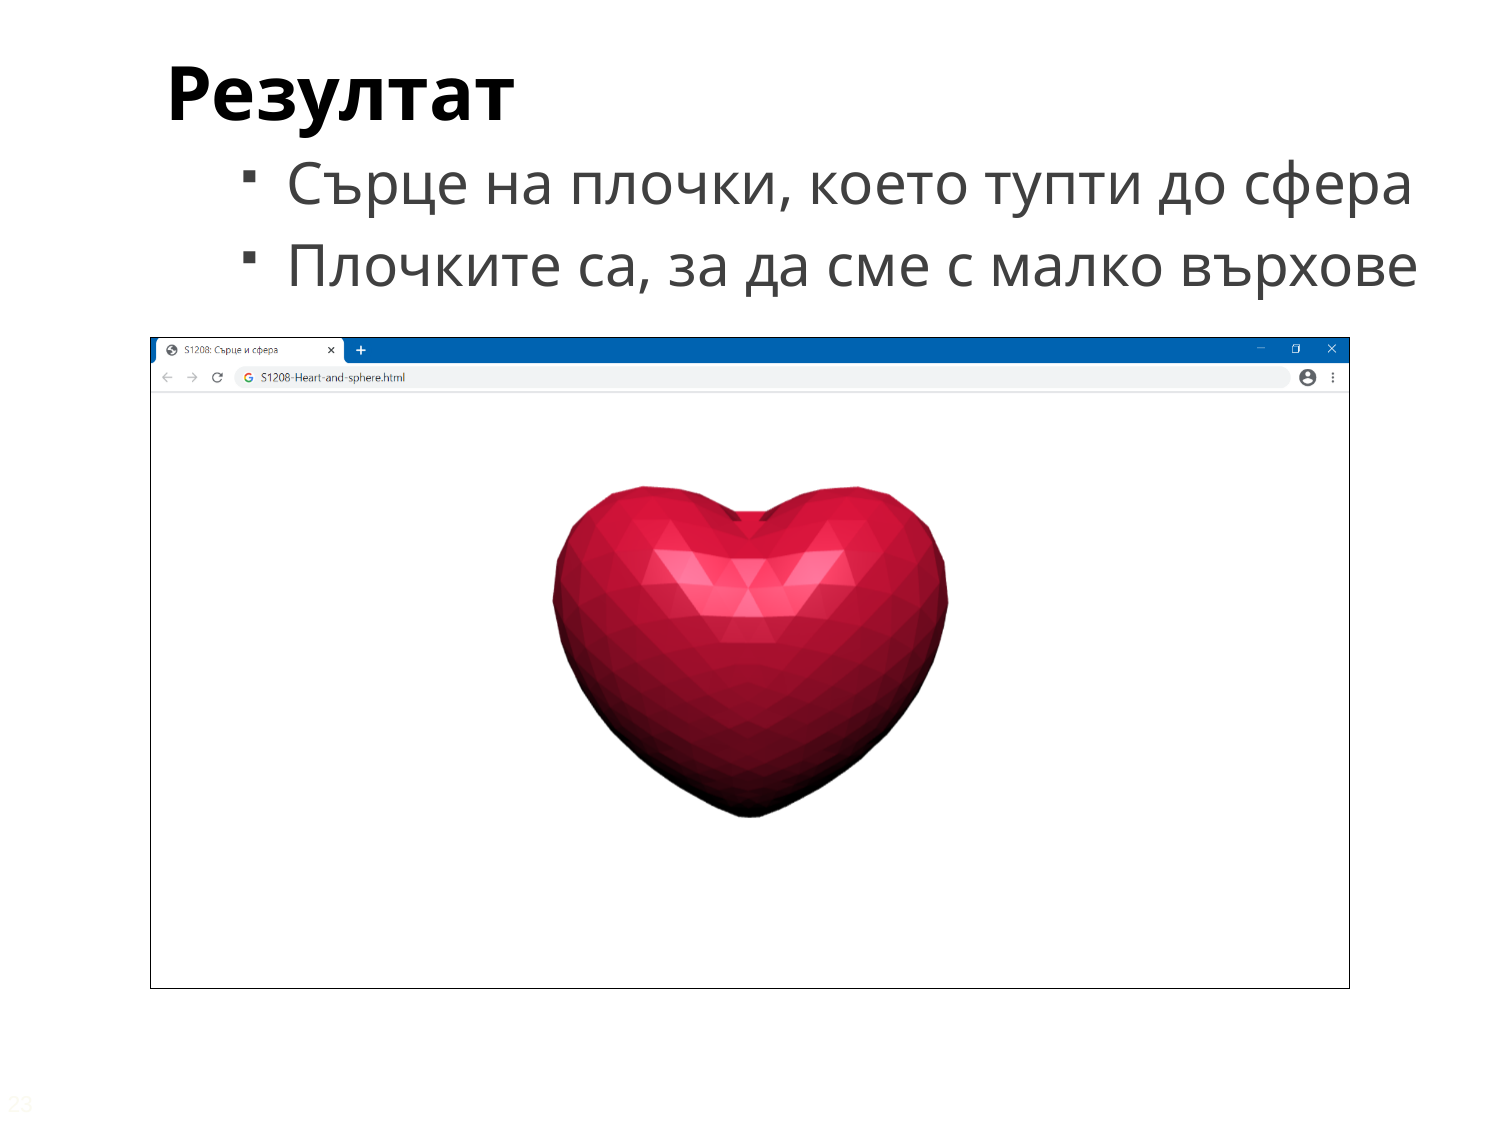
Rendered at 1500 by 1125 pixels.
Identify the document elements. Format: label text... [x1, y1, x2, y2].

list Резултат Сърце на плочки, което тупти до сфера Плочките са, за да сме с малко върхове [150, 37, 1488, 1113]
picture [149, 337, 1351, 989]
